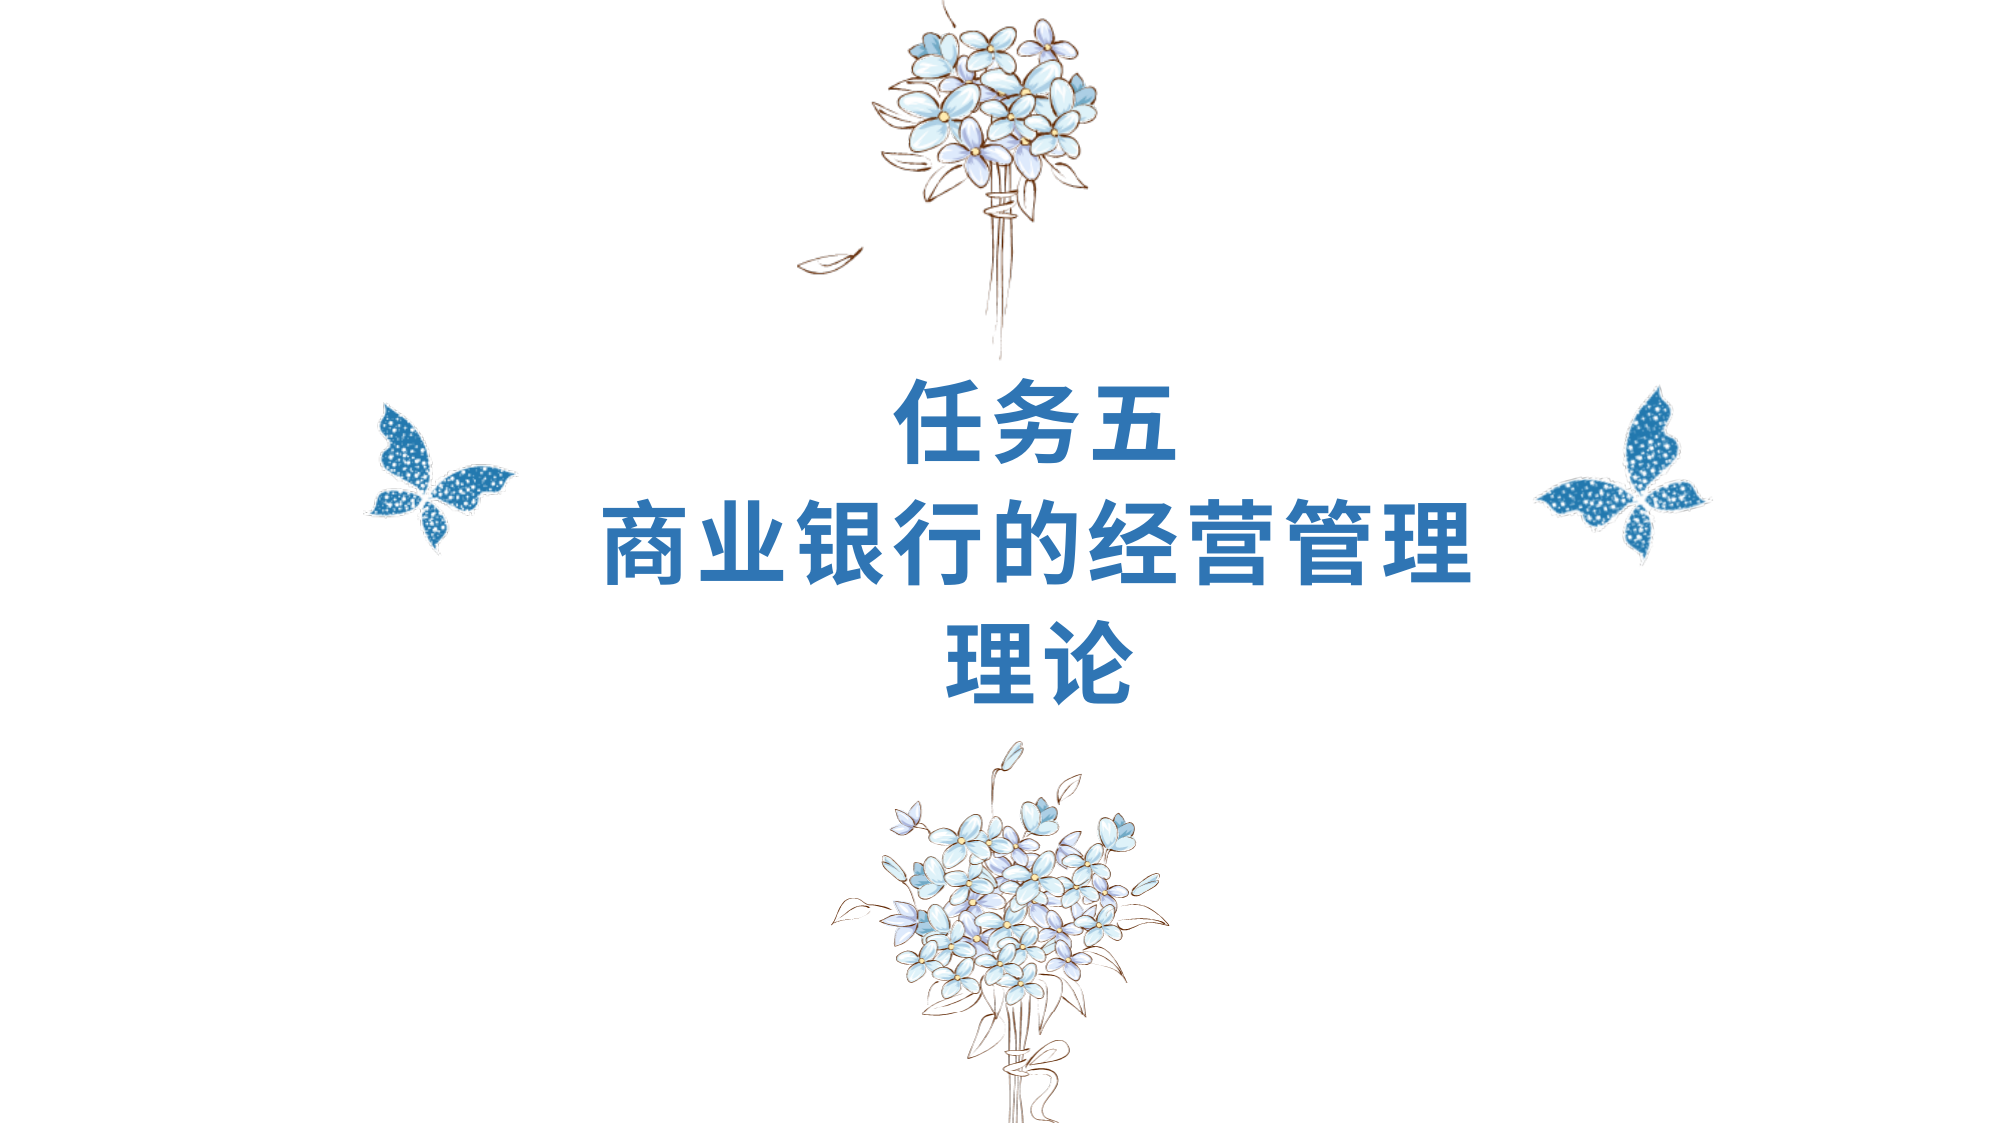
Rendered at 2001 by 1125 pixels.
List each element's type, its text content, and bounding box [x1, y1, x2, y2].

picture [363, 402, 515, 556]
title 任务五 商业银行的经营管理 理论 [515, 367, 1564, 725]
picture [1564, 380, 1724, 586]
picture [797, 0, 1099, 362]
picture [831, 741, 1170, 1123]
